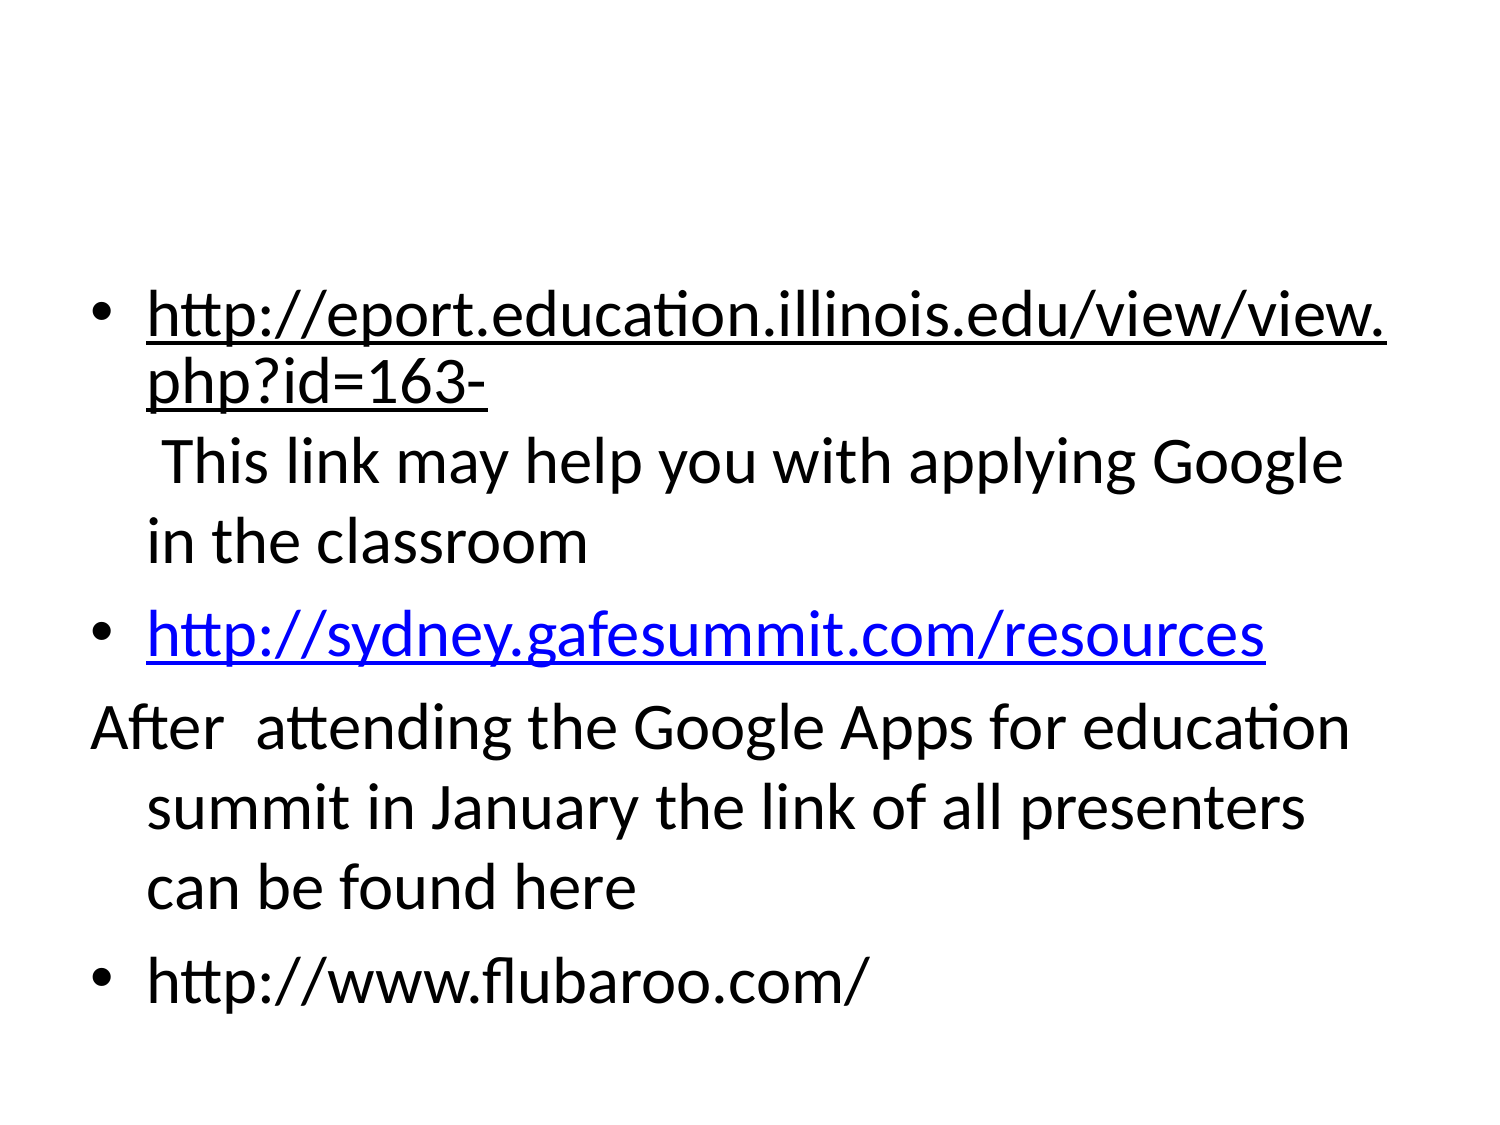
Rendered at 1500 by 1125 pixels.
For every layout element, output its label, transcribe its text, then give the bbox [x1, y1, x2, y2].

list http://eport.education.illinois.edu/view/view.php?id=163- This link may help you with applying Google in the classroom http://sydney.gafesummit.com/resources After attending the Google Apps for education summit in January the link of all presenters can be found here http://www.flubaroo.com/ [75, 262, 1425, 1005]
